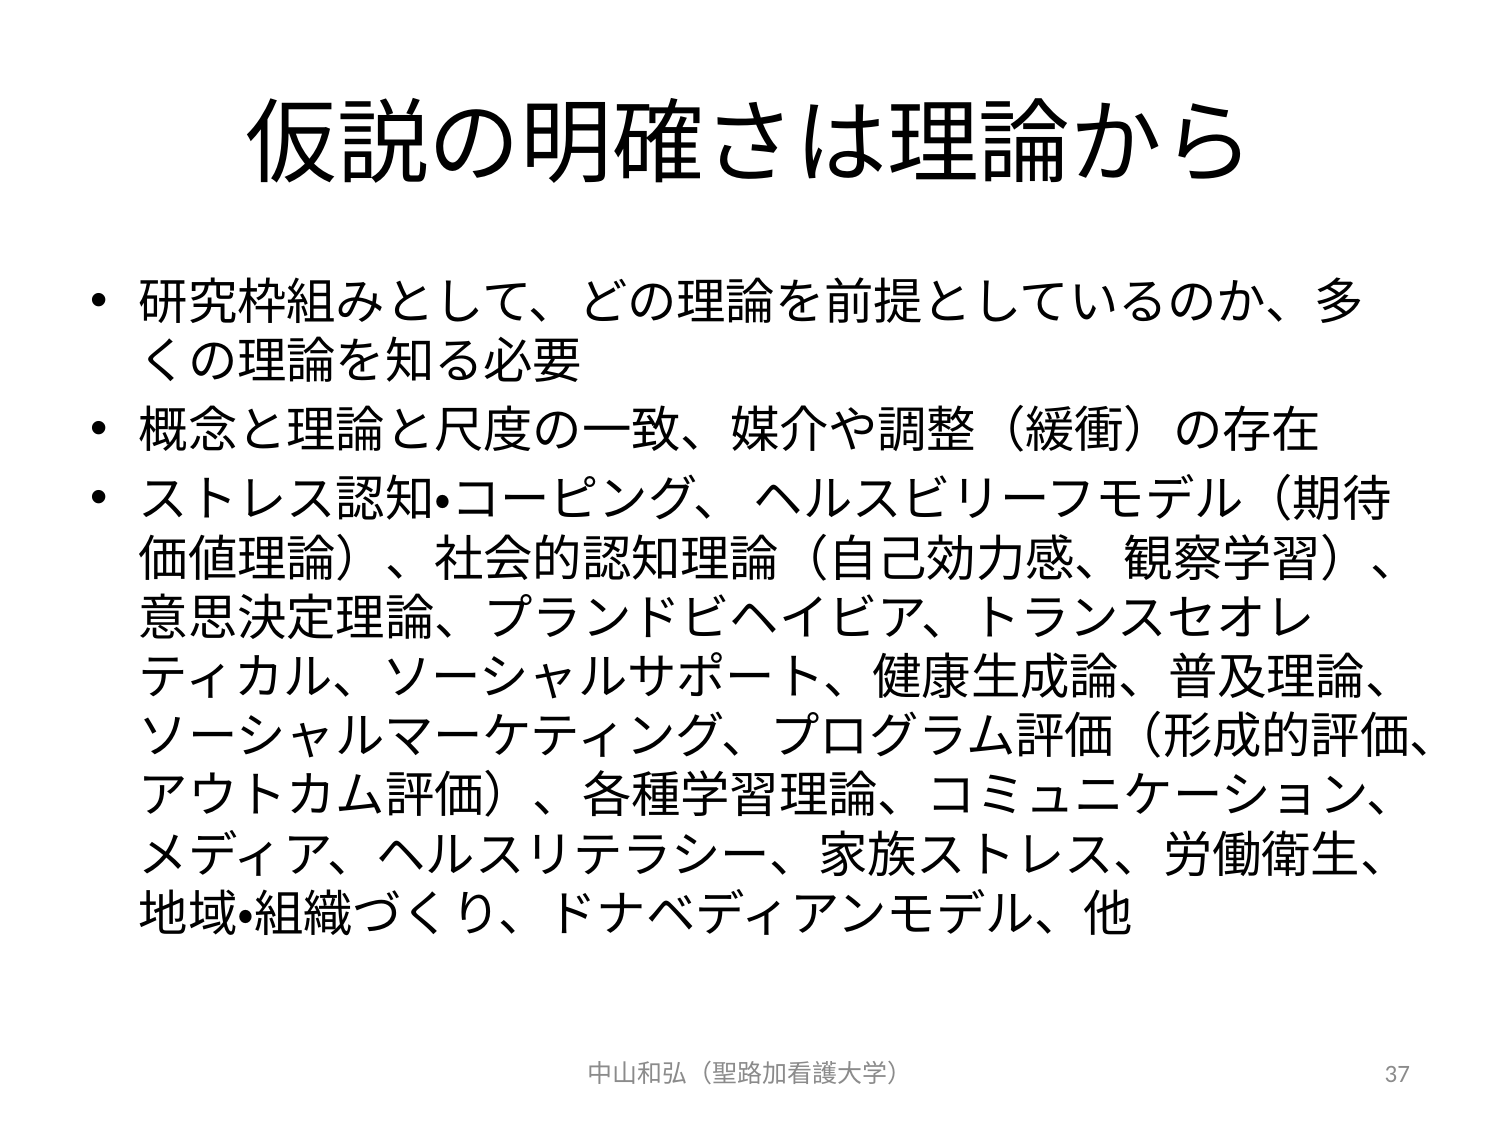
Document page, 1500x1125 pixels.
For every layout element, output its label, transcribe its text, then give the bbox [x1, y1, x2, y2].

slide_number 37 [1074, 1042, 1425, 1103]
footer 中山和弘（聖路加看護大学） [512, 1042, 988, 1103]
list 研究枠組みとして、どの理論を前提としているのか、多くの理論を知る必要 概念と理論と尺度の一致、媒介や調整（緩衝）の存在 ストレス認知・コーピング、 ヘルスビリーフモデル（期待価値理論）、社会的認知理論（自己効力感、観察学習）、意思決定理論、プランドビヘイビア、トランスセオレティカル、ソーシャルサポート、健康生成論、普及理論、ソーシャルマーケティング、プログラム評価（形成的評価、アウトカム評価）、各種学習理論、コミュニケーション、メディア、ヘルスリテラシー、家族ストレス、労働衛生、地域・組織づくり、ドナベディアンモデル、他 [75, 262, 1425, 1005]
title 仮説の明確さは理論から [75, 45, 1425, 233]
